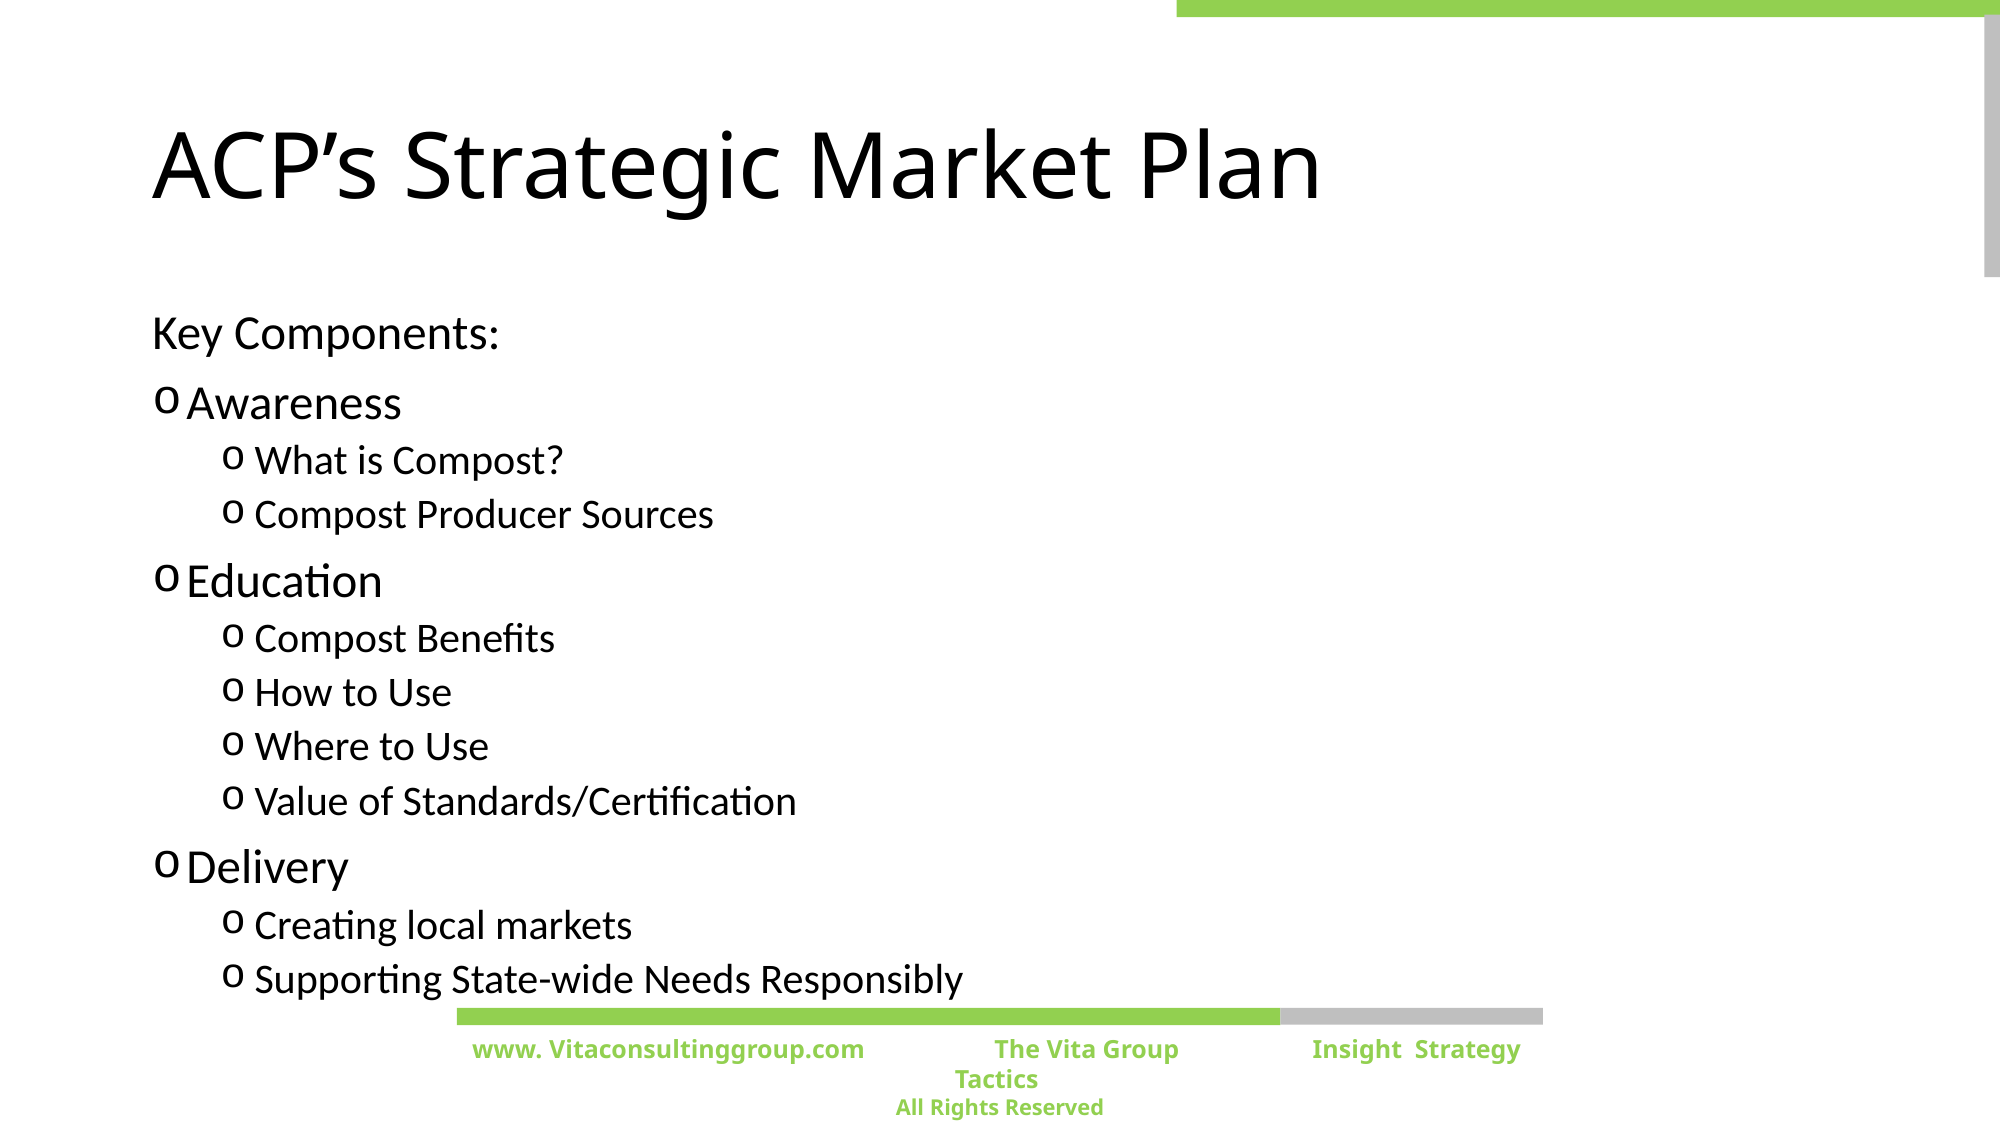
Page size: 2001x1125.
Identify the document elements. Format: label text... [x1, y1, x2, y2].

list Key Components: Awareness What is Compost? Compost Producer Sources Education Compost Benefits How to Use Where to Use Value of Standards/Certification Delivery Creating local markets Supporting State-wide Needs Responsibly [137, 299, 1863, 1014]
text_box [456, 1007, 1543, 1026]
footer www. Vitaconsultinggroup.com The Vita Group Insight Strategy Tactics All Rights Reserved [419, 1059, 1581, 1125]
title ACP’s Strategic Market Plan [137, 59, 1863, 278]
text_box [1983, 14, 2000, 278]
text_box [1176, 0, 2000, 18]
